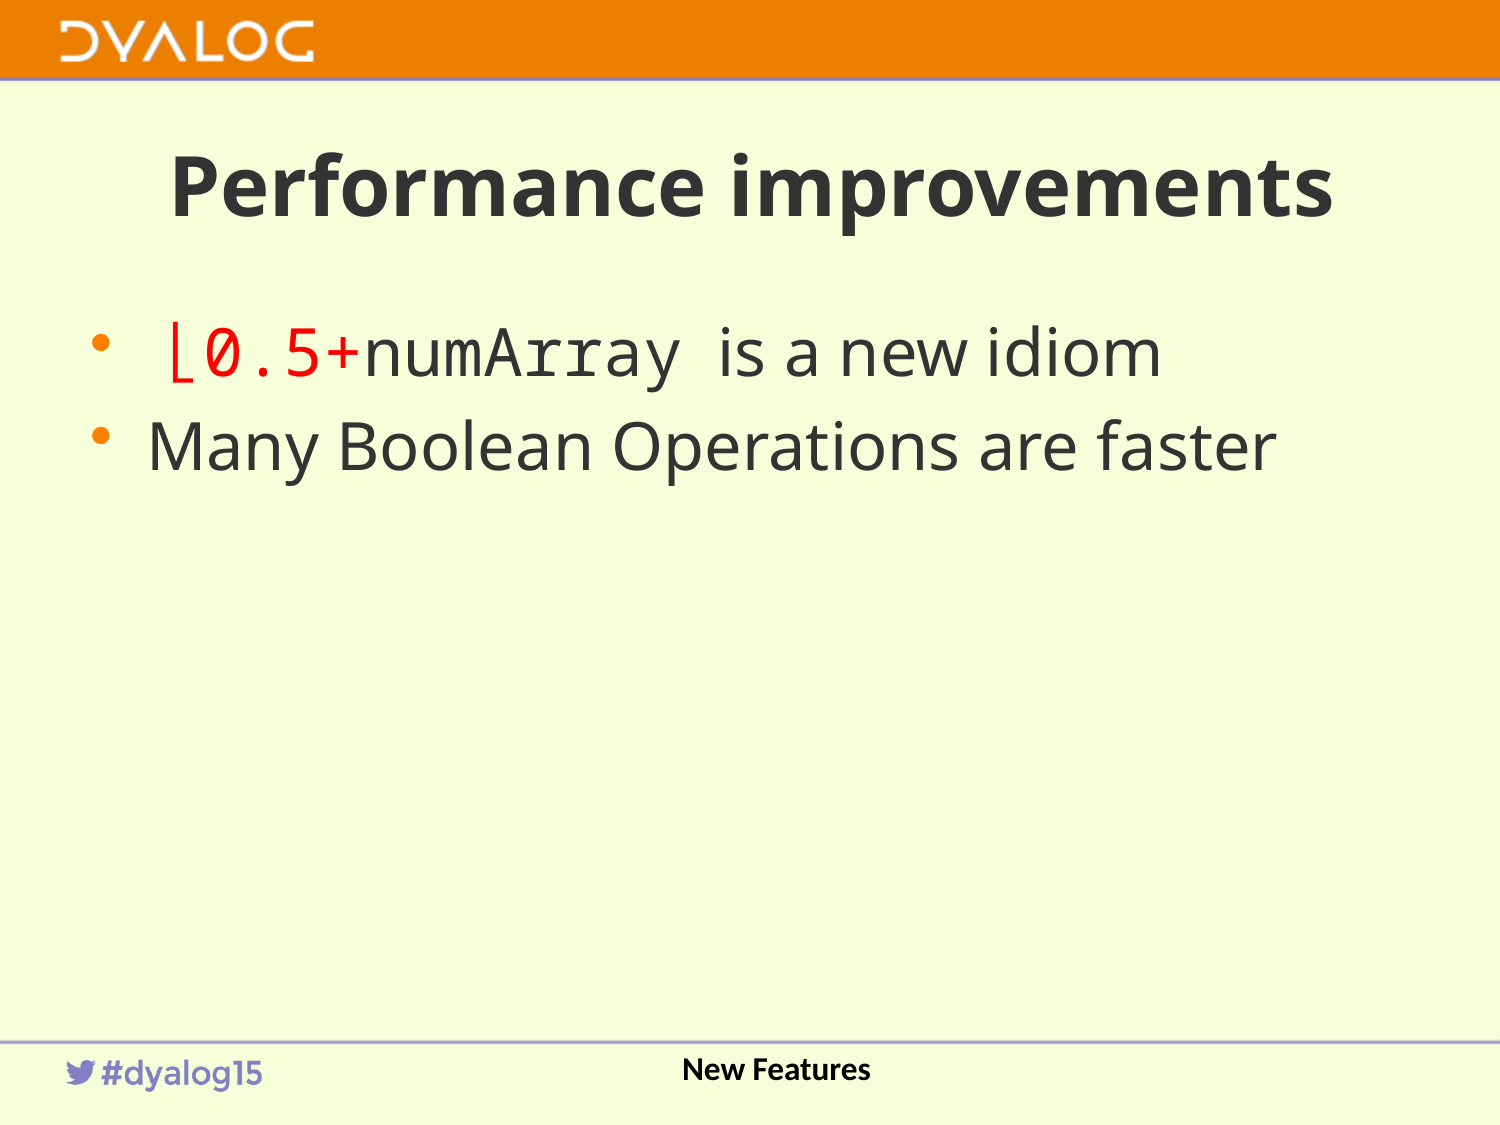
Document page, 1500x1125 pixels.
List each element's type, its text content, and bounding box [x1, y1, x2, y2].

footer New Features [667, 1039, 892, 1100]
list ⌊0.5+numArray is a new idiom Many Boolean Operations are faster [75, 302, 1425, 1005]
picture [0, 0, 1500, 1125]
title Performance improvements [76, 125, 1427, 256]
